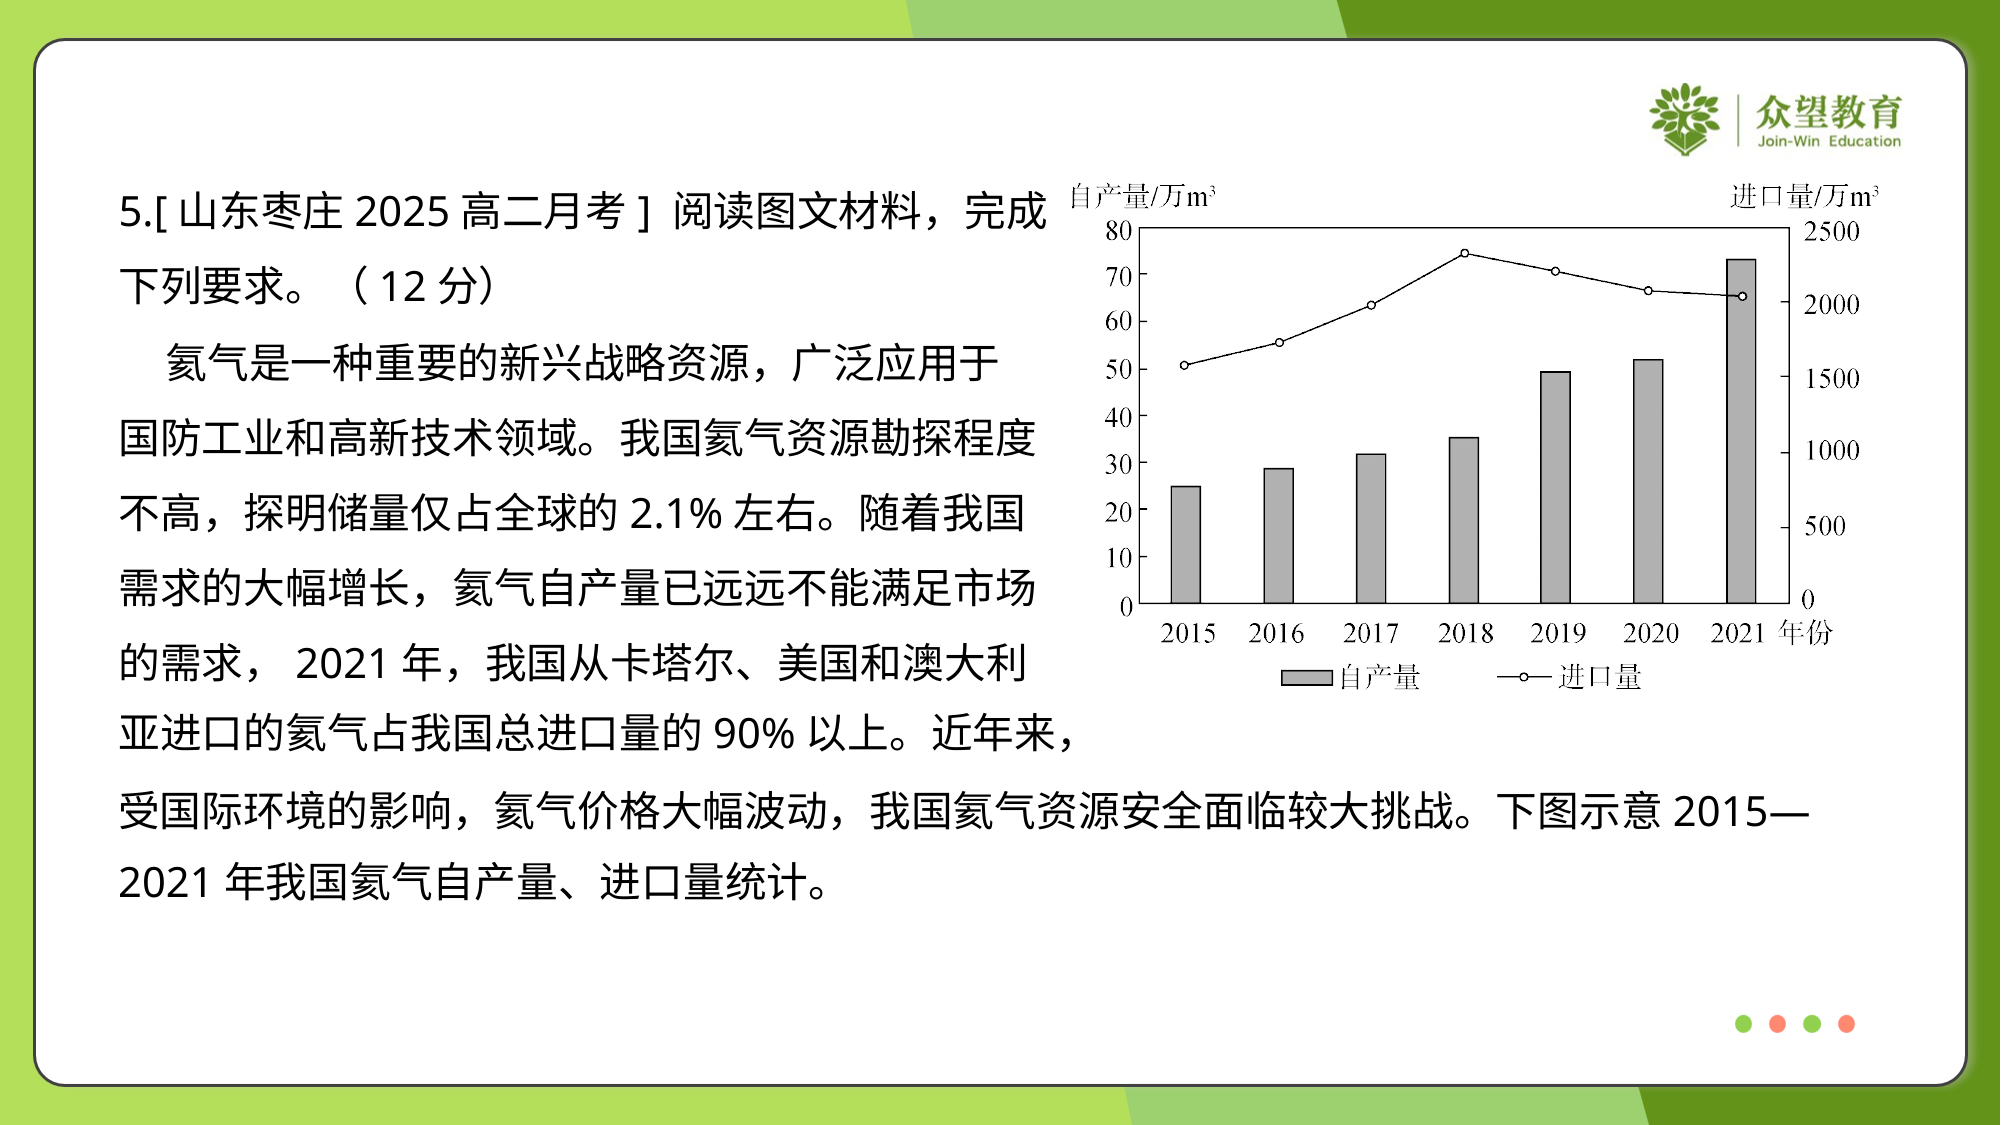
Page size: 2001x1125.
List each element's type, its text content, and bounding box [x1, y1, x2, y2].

picture [0, 0, 2000, 1125]
text_box 受国际环境的影响，氦气价格大幅波动，我国氦气资源安全面临较大挑战。下图示意2015— 2021年我国氦气自产量、进口量统计。 [118, 759, 1882, 899]
text_box 5.[山东枣庄2025高二月考] 阅读图文材料，完成 下列要求。（12分） 氦气是一种重要的新兴战略资源，广泛应用于 国防工业和高新技术领域。我国氦气资源勘探程度 不高，探明储量仅占全球的2.1%左右。随着我国 需求的大幅增长，氦气自产量已远远不能满足市场 的需求，2021年，我国从卡塔尔、美国和澳大利 亚进口的氦气占我国总进口量的90%以上。近年来， [118, 159, 1047, 750]
